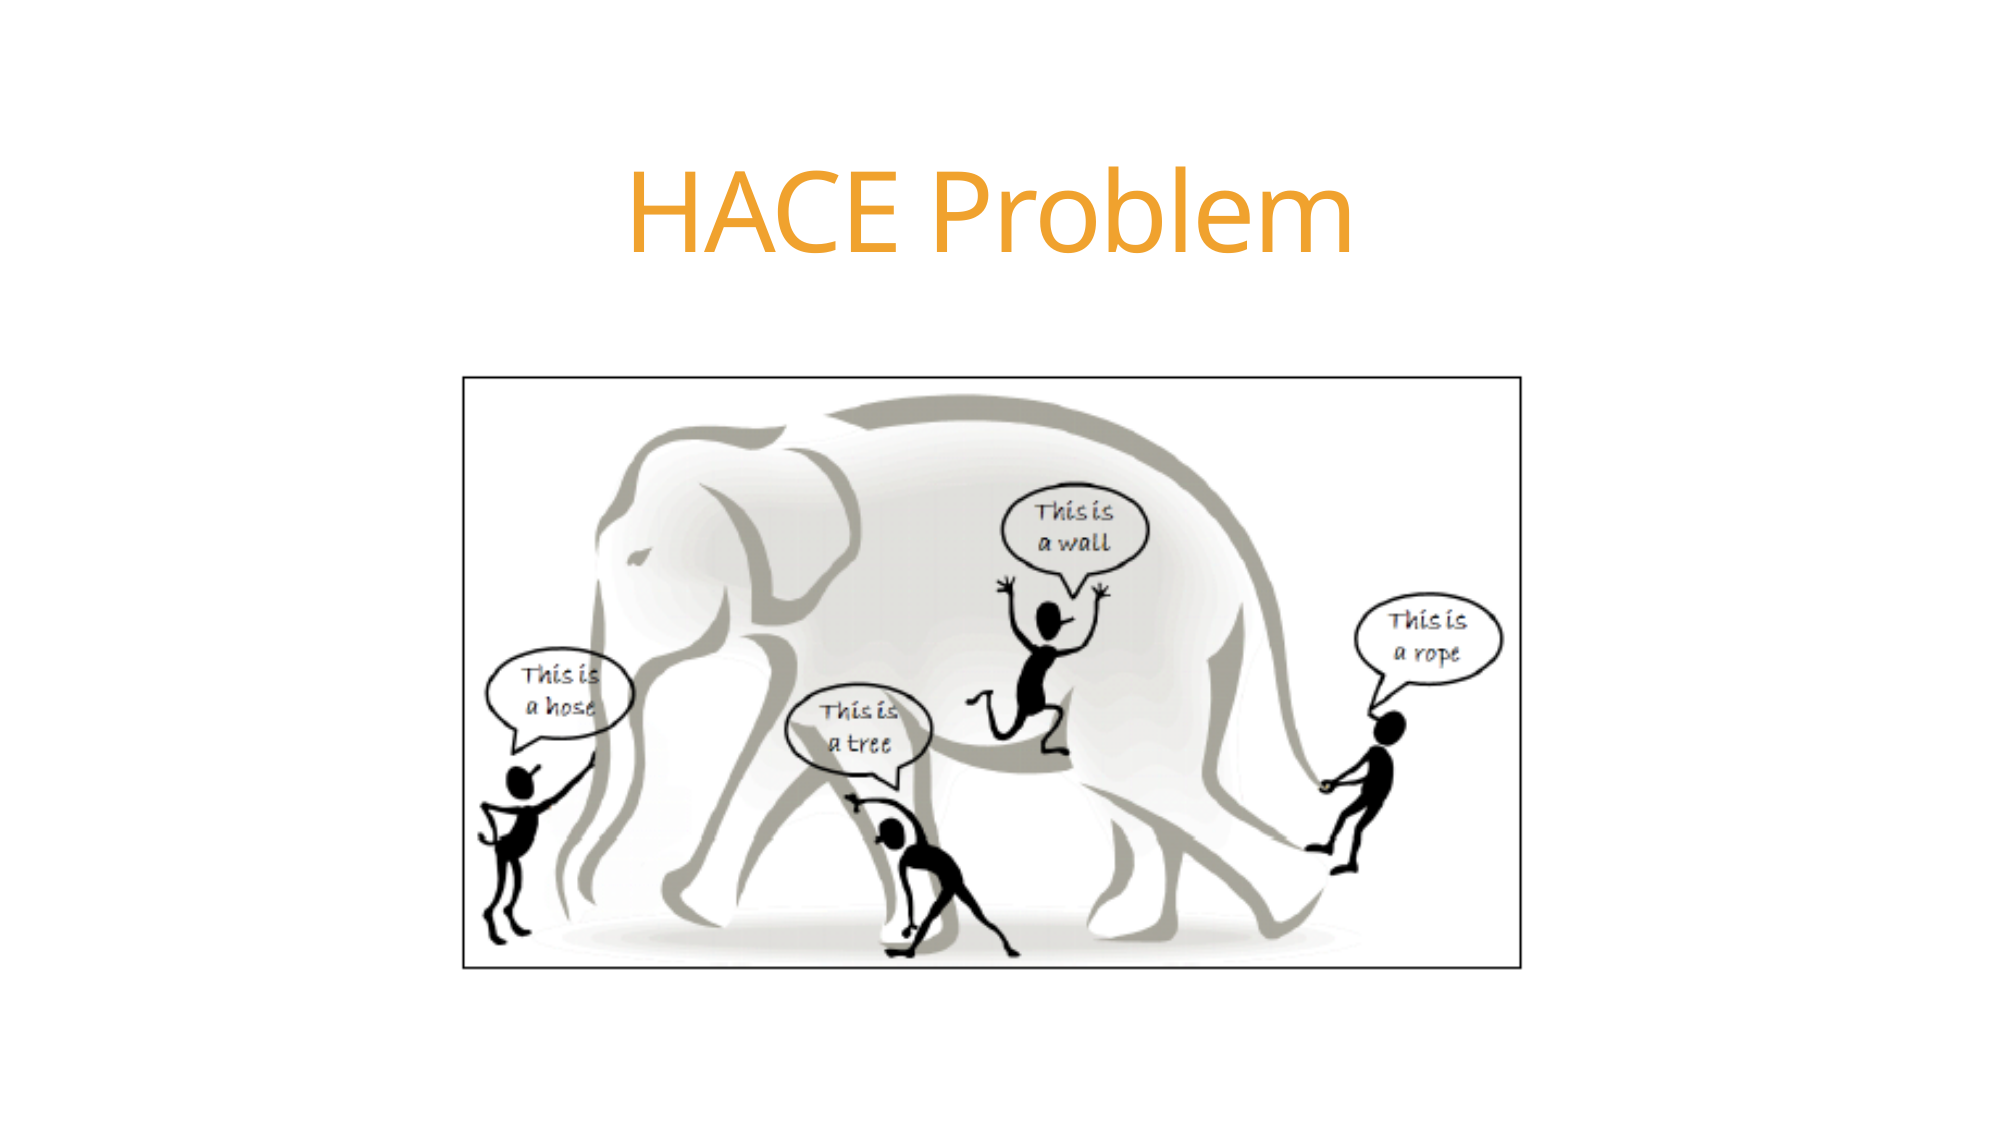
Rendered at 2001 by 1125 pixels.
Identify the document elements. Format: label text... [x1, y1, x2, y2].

title HACE Problem [107, 81, 1875, 354]
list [439, 353, 1544, 987]
